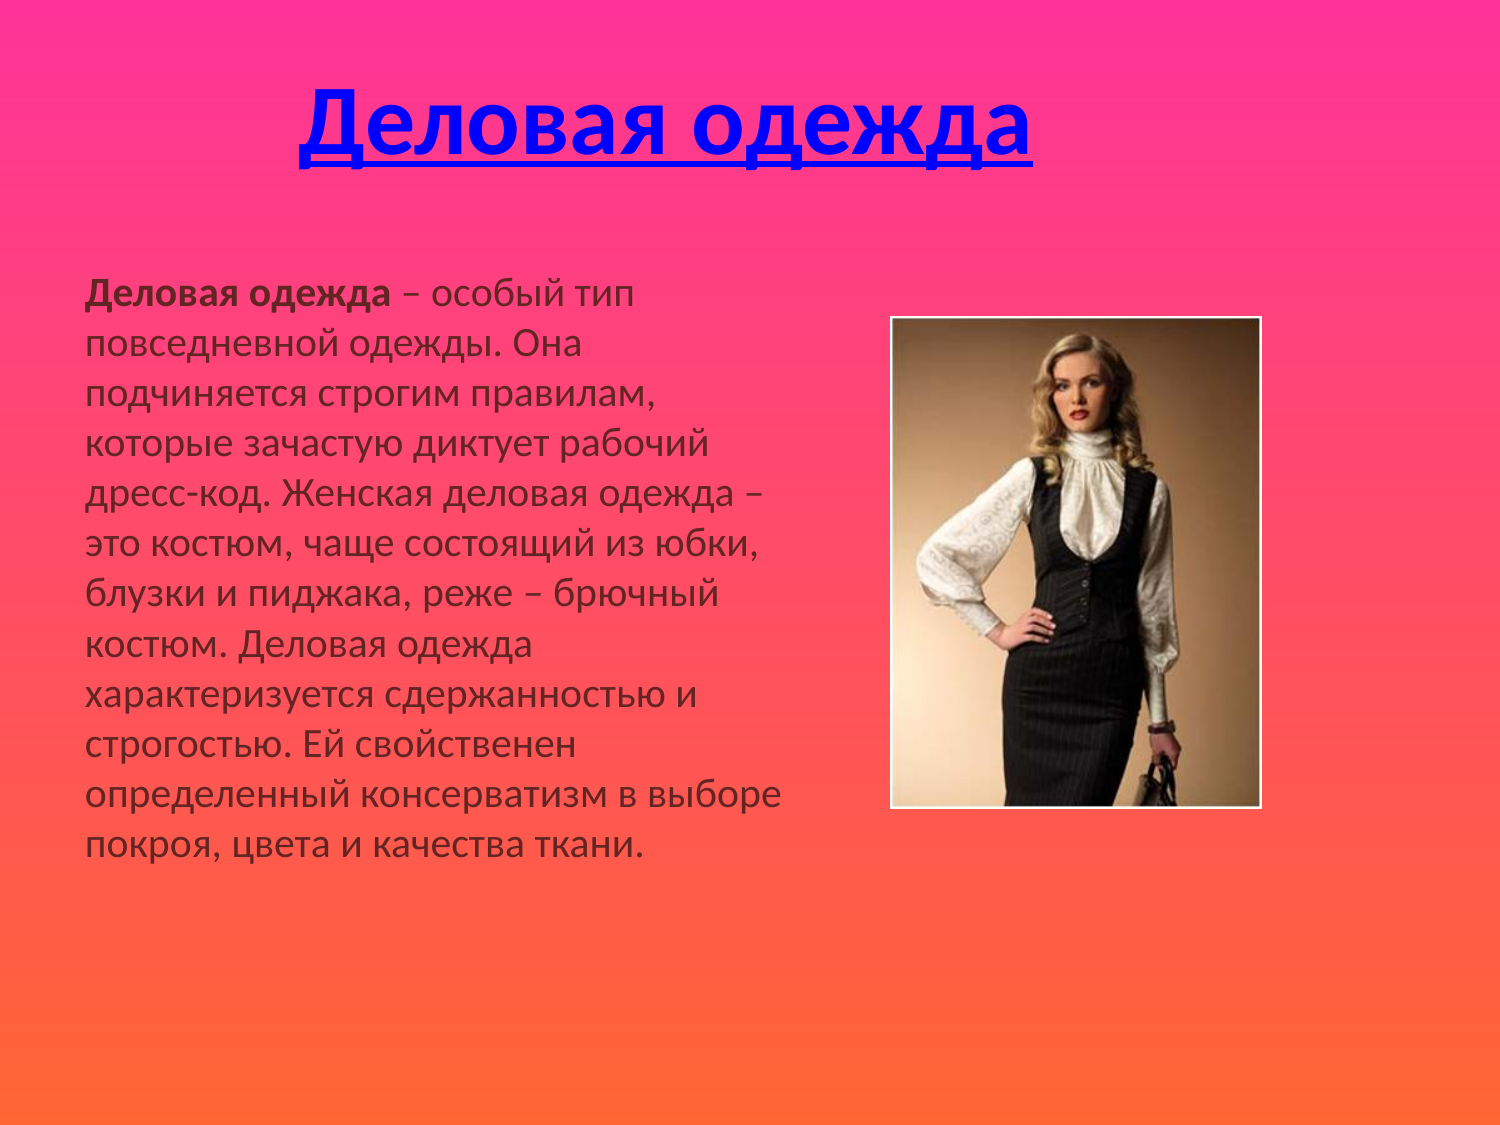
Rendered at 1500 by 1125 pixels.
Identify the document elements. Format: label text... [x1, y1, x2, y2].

picture [890, 316, 1263, 810]
text_box Деловая одежда [283, 46, 1048, 182]
text_box Деловая одежда – особый тип повседневной одежды. Она подчиняется строгим правилам, которые зачастую диктует рабочий дресс-код. Женская деловая одежда – это костюм, чаще состоящий из юбки, блузки и пиджака, реже – брючный костюм. Деловая одежда характеризуется сдержанностью и строгостью. Ей свойственен определенный консерватизм в выборе покроя, цвета и качества ткани. [70, 257, 821, 873]
